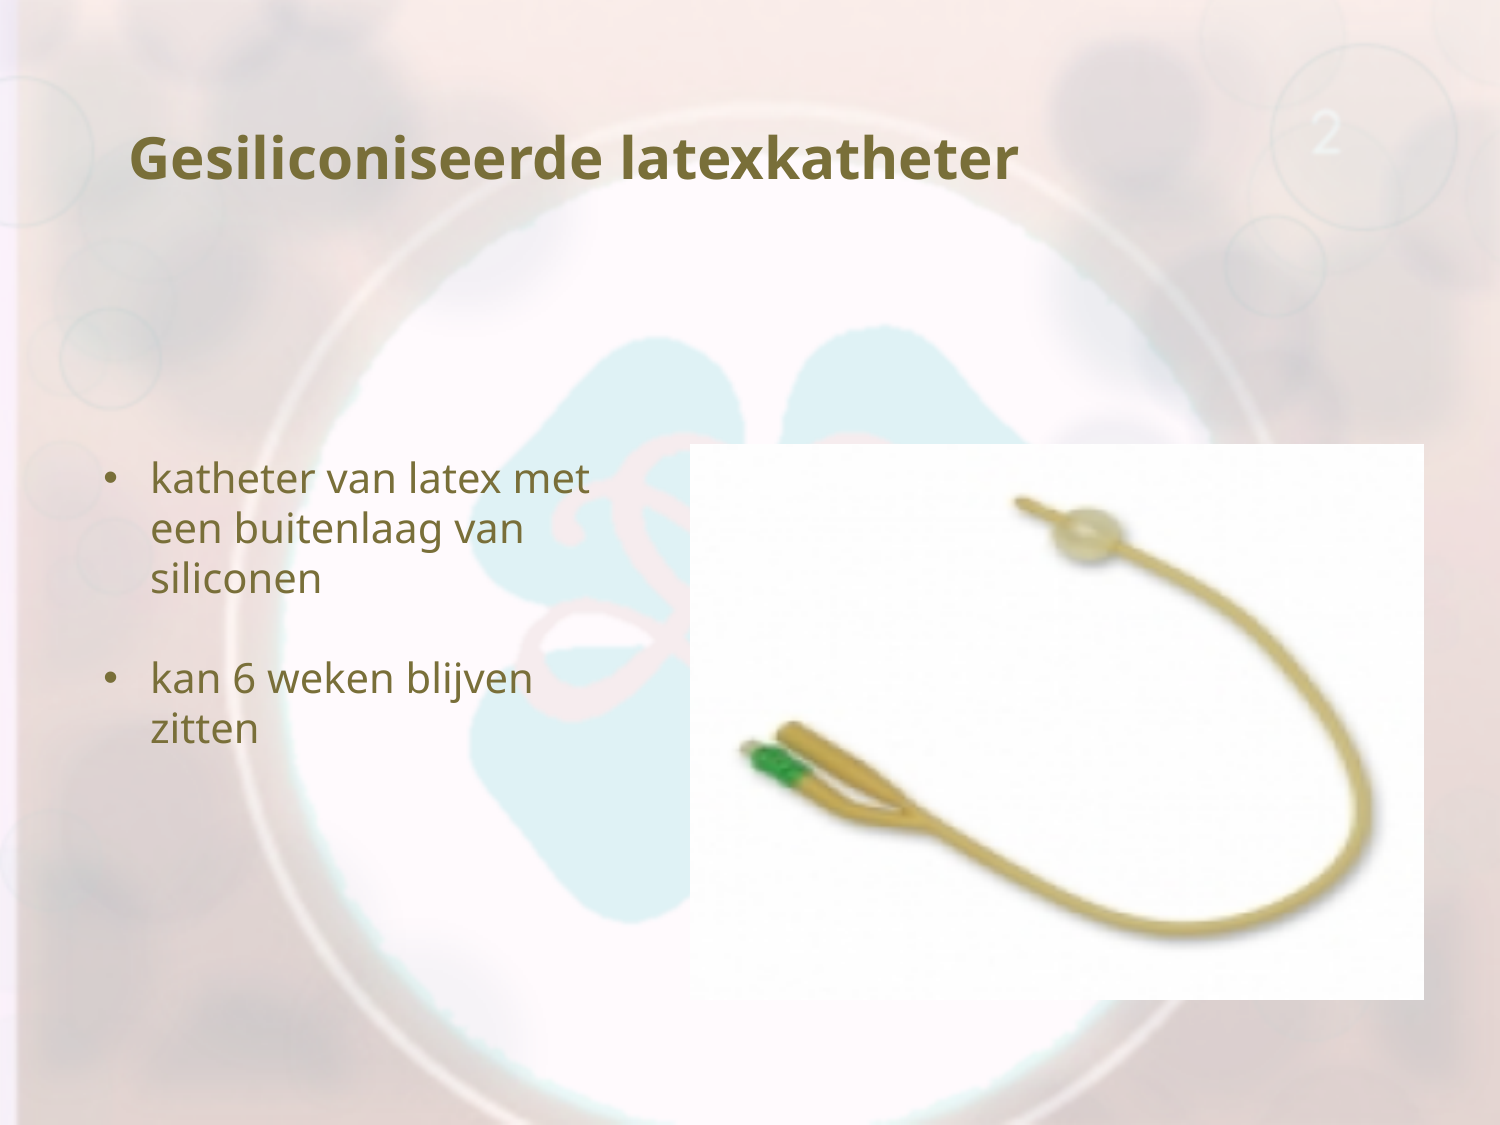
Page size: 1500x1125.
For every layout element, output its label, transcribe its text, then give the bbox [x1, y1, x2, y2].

text_box Gesiliconiseerde latexkatheter [113, 113, 1036, 199]
text_box katheter van latex met een buitenlaag van siliconen kan 6 weken blijven zitten [88, 444, 656, 760]
picture [0, 0, 1500, 1125]
